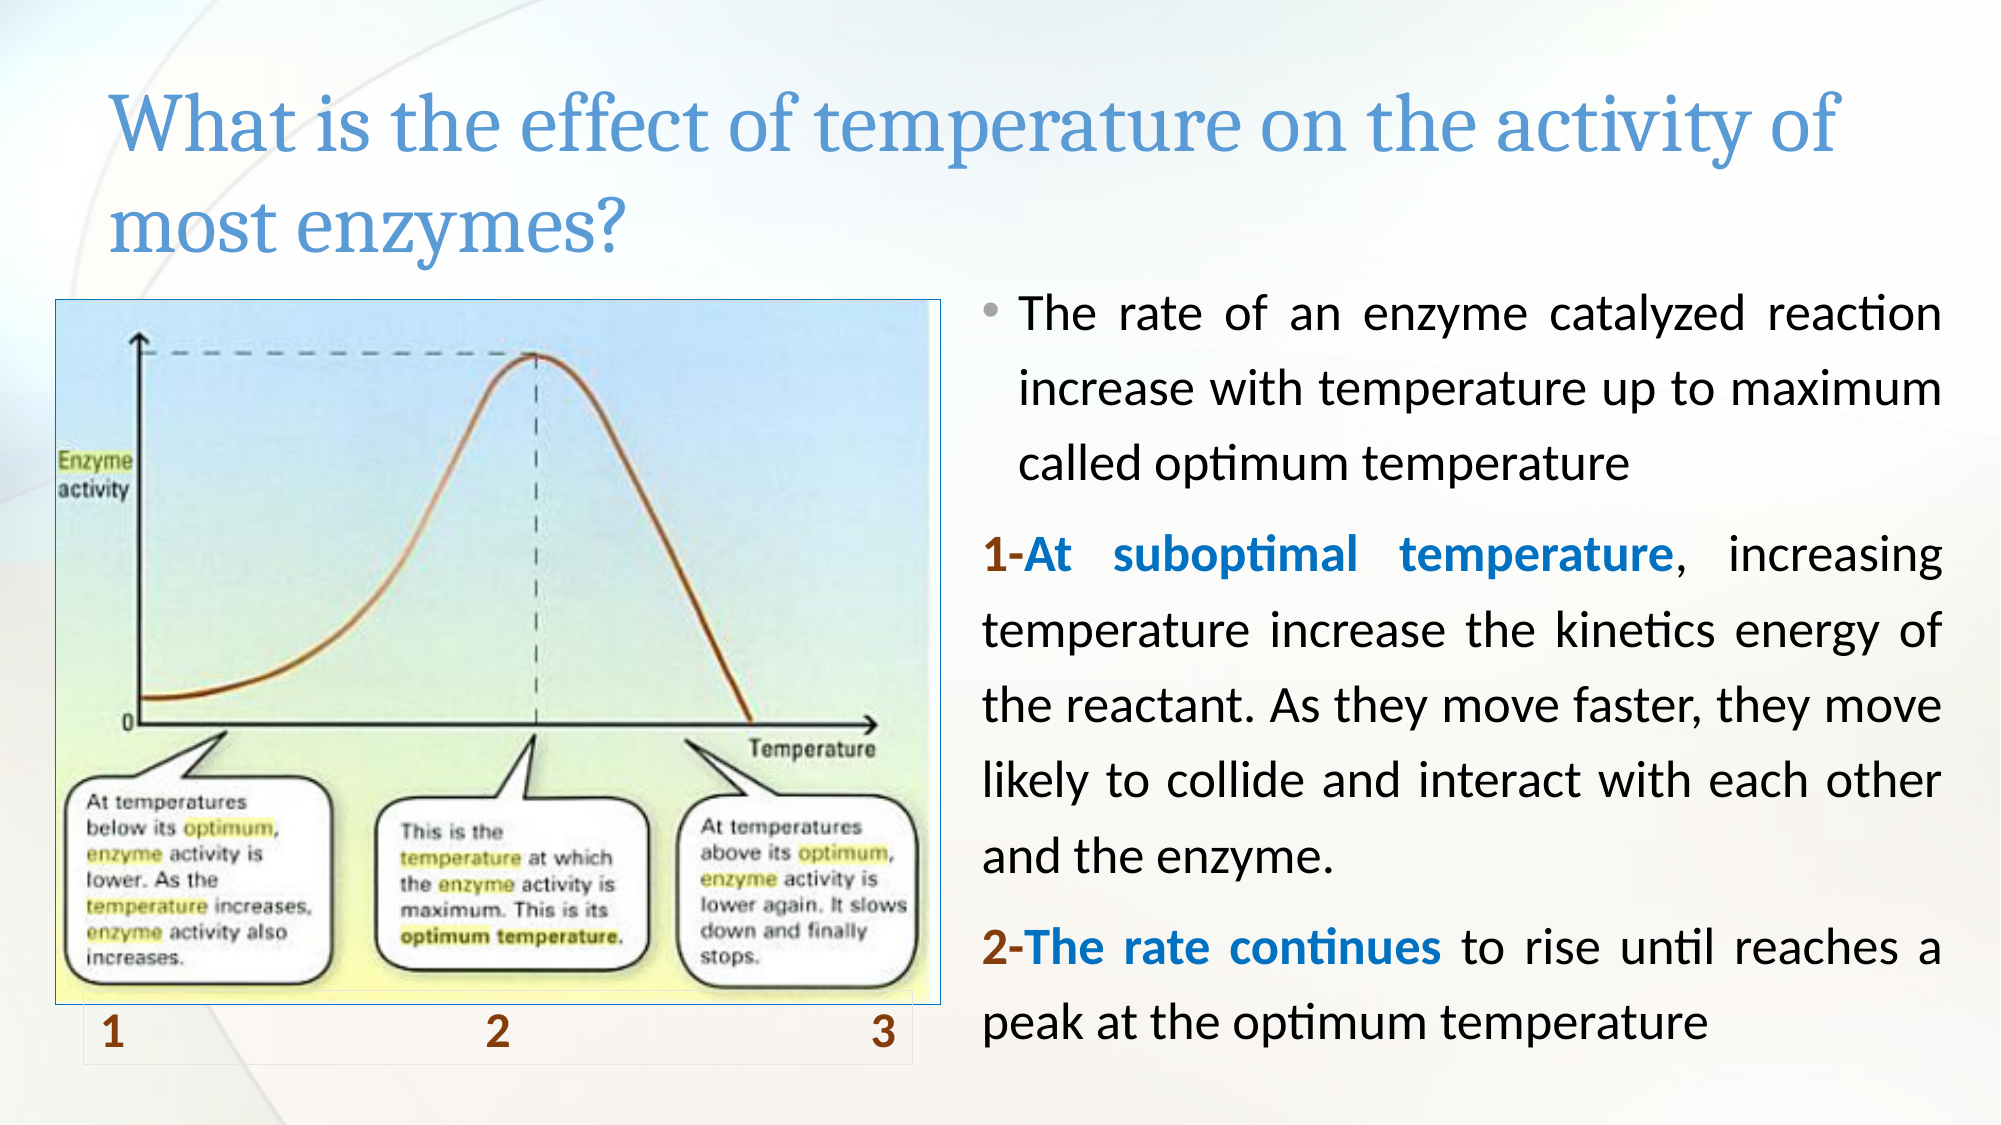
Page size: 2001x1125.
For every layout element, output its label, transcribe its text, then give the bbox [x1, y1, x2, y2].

text_box 1 2 3 [83, 1007, 913, 1065]
list The rate of an enzyme catalyzed reaction increase with temperature up to maximum called optimum temperature 1-At suboptimal temperature, increasing temperature increase the kinetics energy of the reactant. As they move faster, they move likely to collide and interact with each other and the enzyme. 2-The rate continues to rise until reaches a peak at the optimum temperature [966, 257, 1959, 1072]
title What is the effect of temperature on the activity of most enzymes? [93, 59, 1863, 278]
picture [54, 299, 942, 1005]
